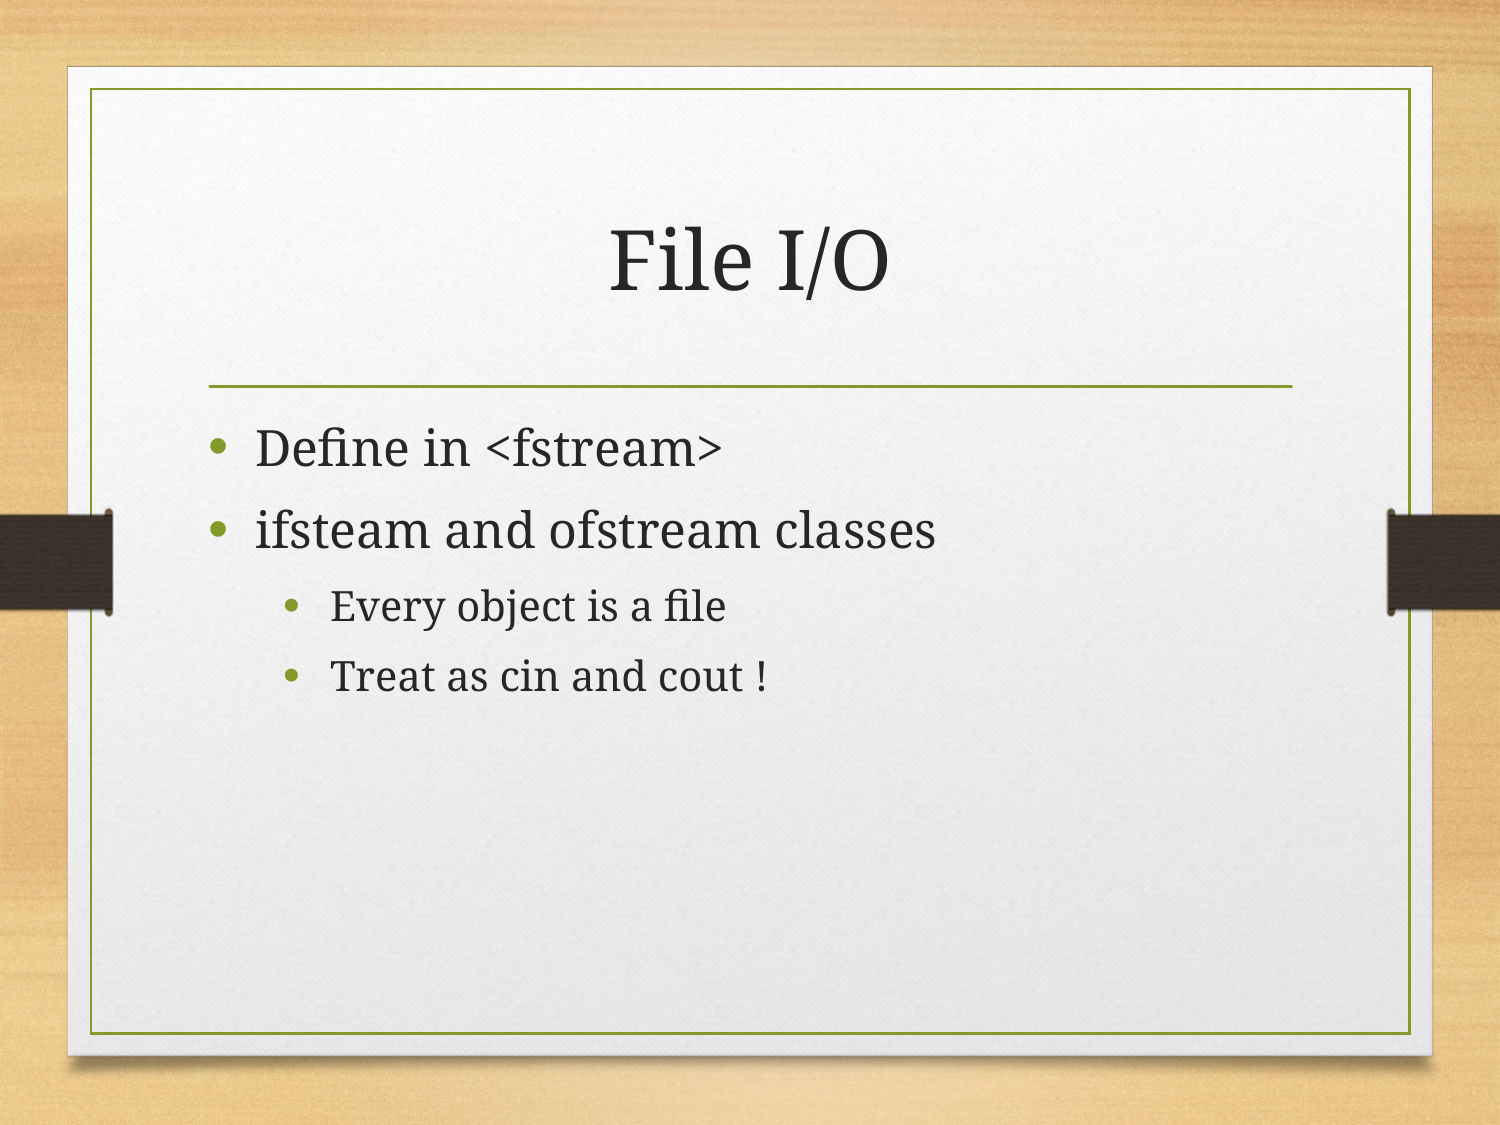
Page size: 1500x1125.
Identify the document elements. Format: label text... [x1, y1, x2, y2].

list Define in <fstream> ifsteam and ofstream classes Every object is a file Treat as cin and cout ! [193, 408, 1309, 974]
picture [0, 0, 1500, 1125]
title File I/O [193, 150, 1309, 365]
